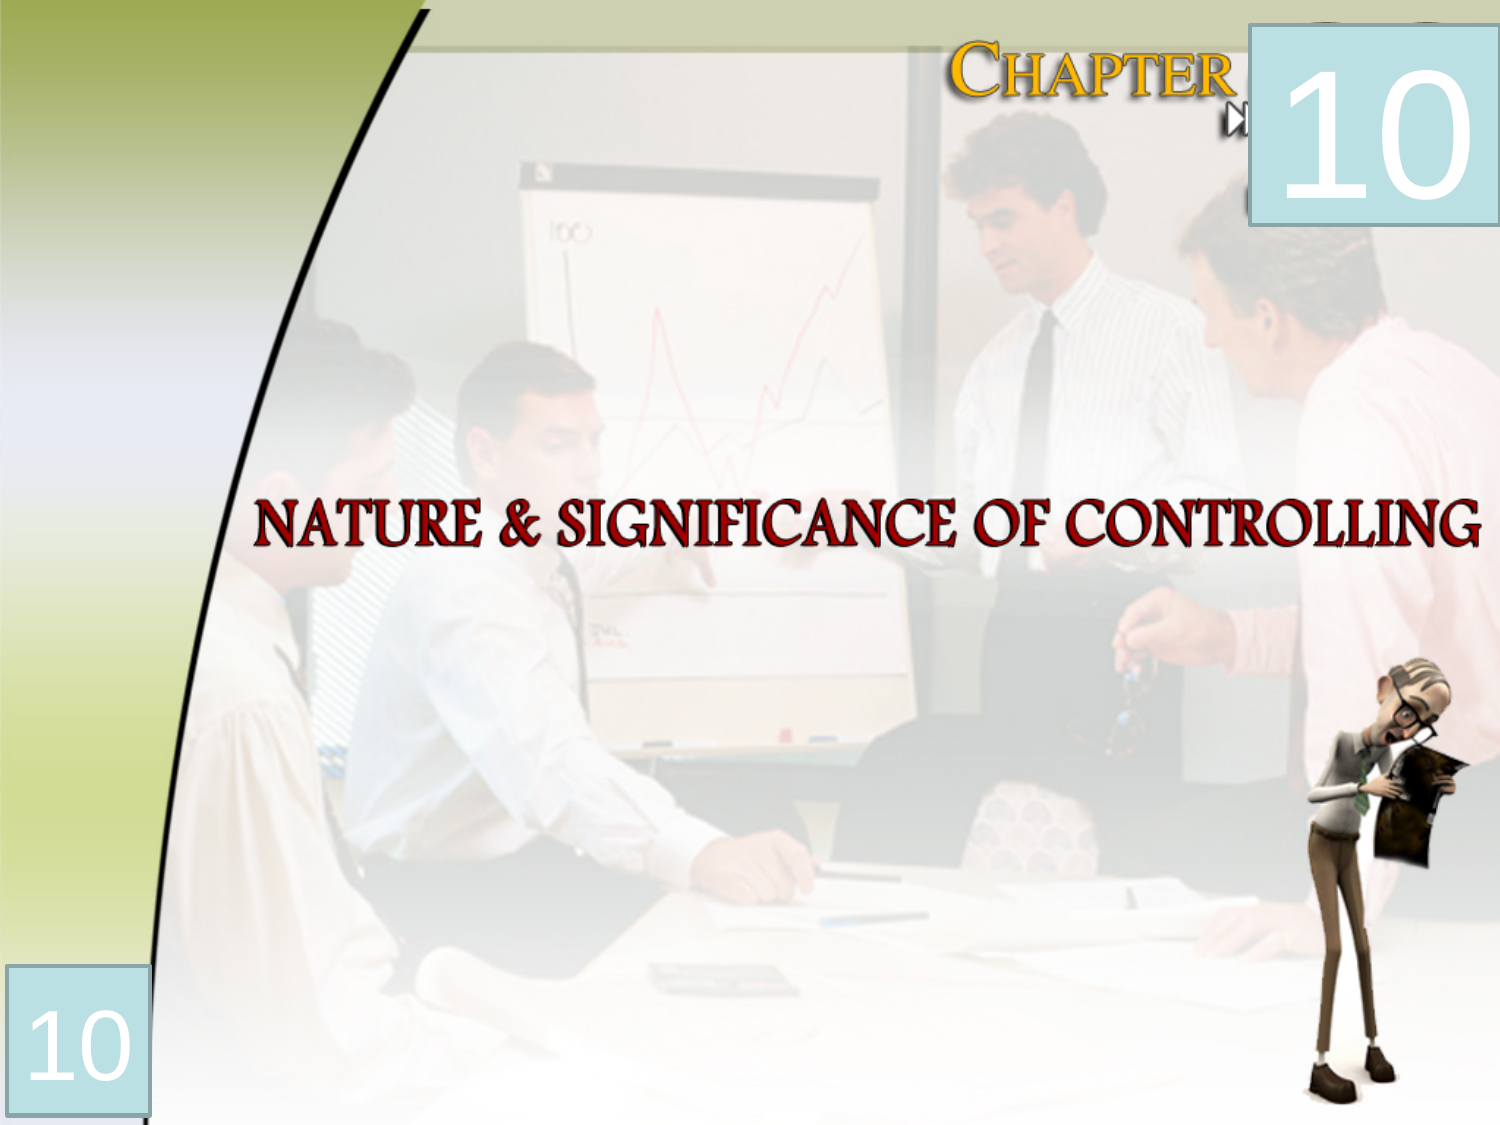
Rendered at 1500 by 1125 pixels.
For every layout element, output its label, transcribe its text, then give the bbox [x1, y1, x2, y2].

text_box 10 [5, 964, 152, 1118]
picture [0, 0, 1500, 1125]
text_box 10 [1248, 23, 1500, 227]
